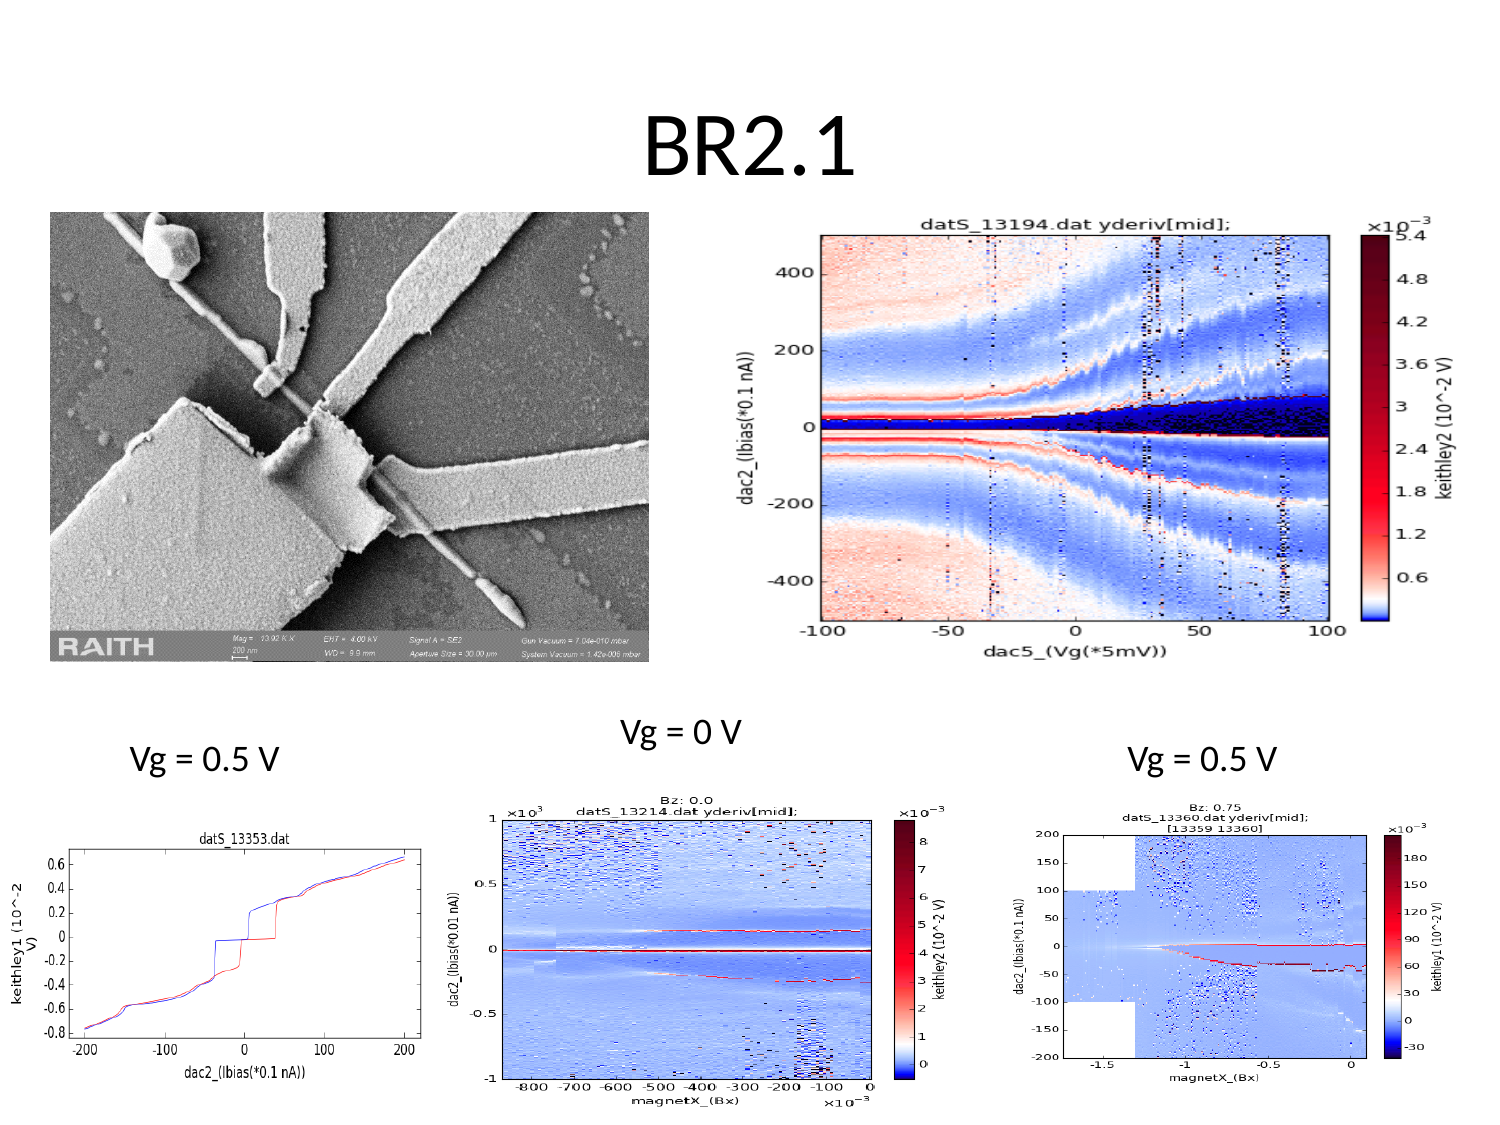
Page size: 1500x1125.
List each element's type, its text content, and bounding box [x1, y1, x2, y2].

text_box Vg = 0.5 V [114, 726, 317, 787]
title BR2.1 [75, 45, 1425, 233]
picture [714, 199, 1483, 676]
picture [999, 794, 1459, 1092]
picture [49, 212, 650, 663]
text_box Vg = 0.5 V [1112, 726, 1313, 787]
picture [2, 784, 980, 1121]
text_box Vg = 0 V [605, 699, 806, 760]
